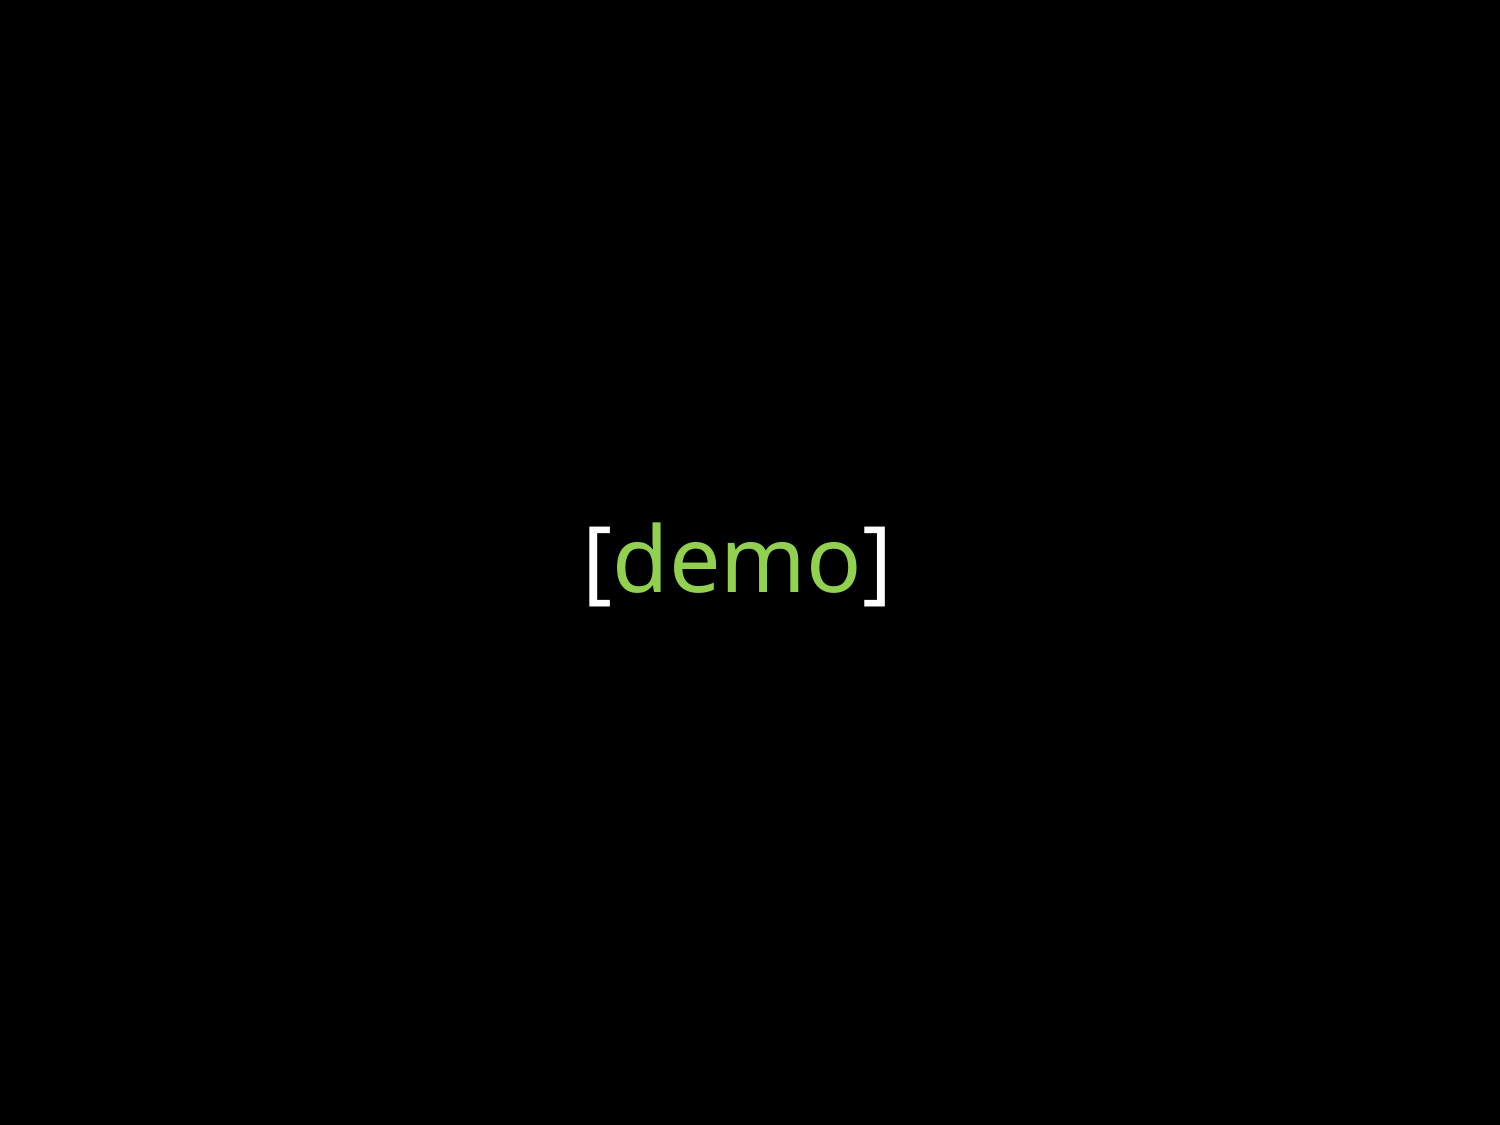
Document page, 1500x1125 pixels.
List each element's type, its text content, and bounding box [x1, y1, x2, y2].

title [demo] [62, 462, 1413, 650]
